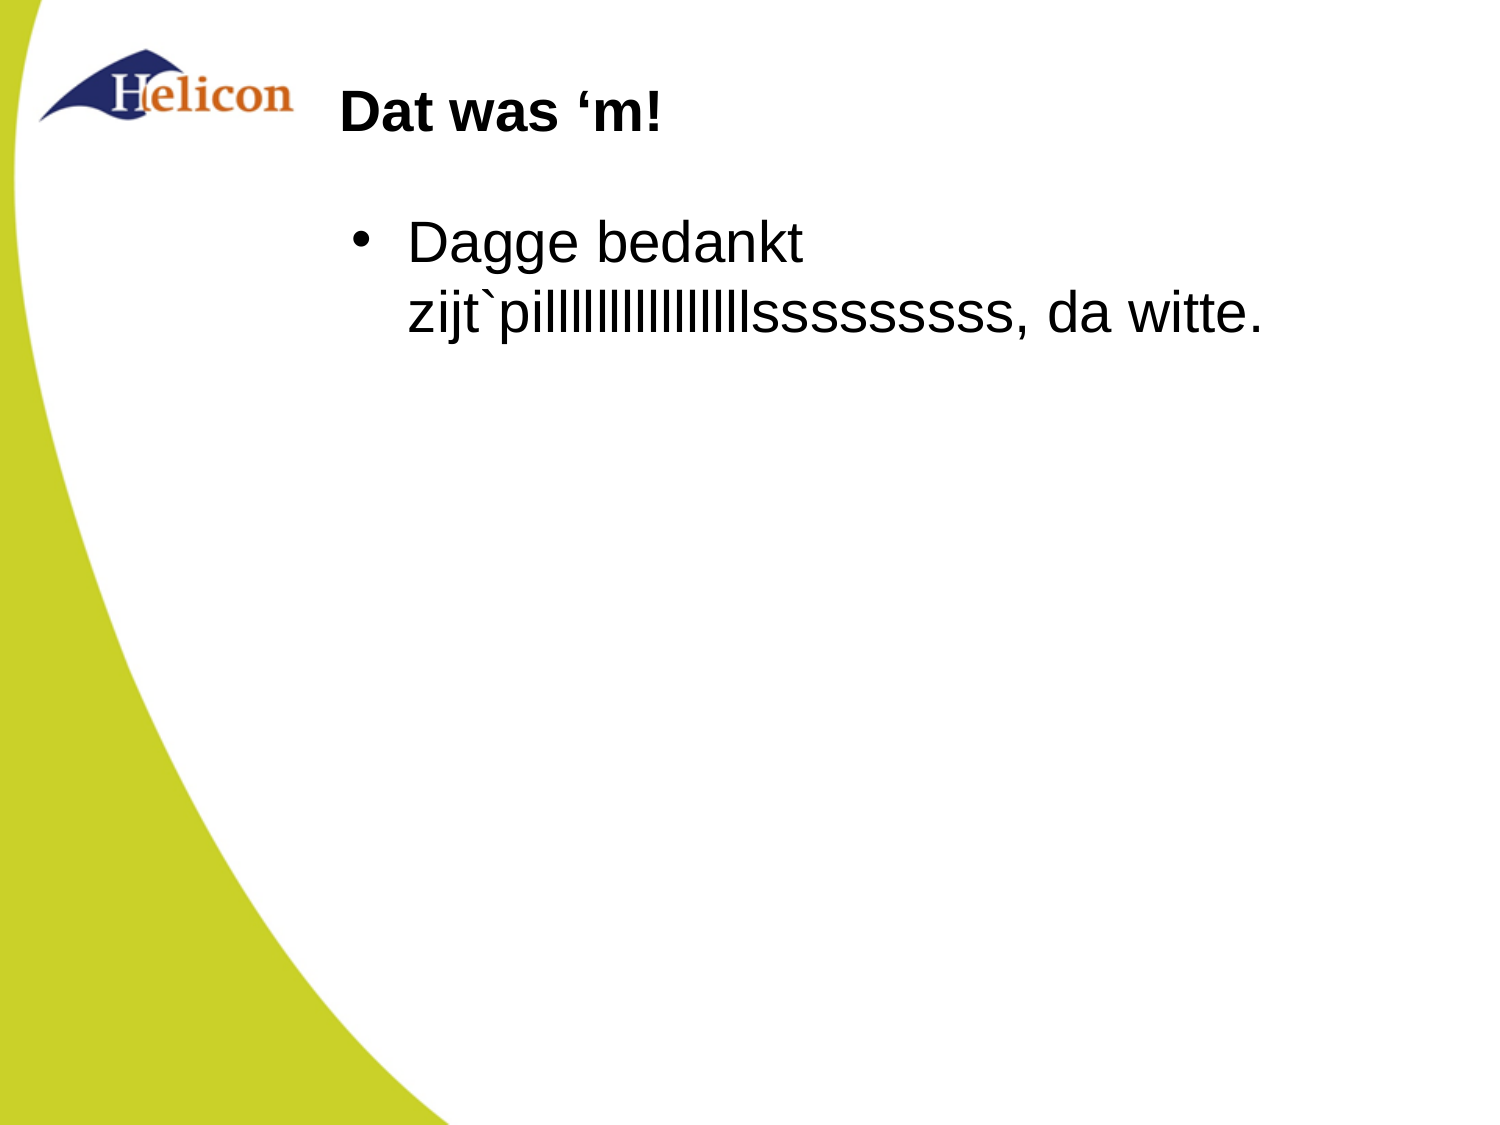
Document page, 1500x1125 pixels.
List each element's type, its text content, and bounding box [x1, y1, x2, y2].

title Dat was ‘m! [324, 54, 1415, 161]
picture [0, 0, 1500, 1125]
list Dagge bedankt zijt`pillllllllllllllllsssssssss, da witte. [336, 196, 1425, 1005]
